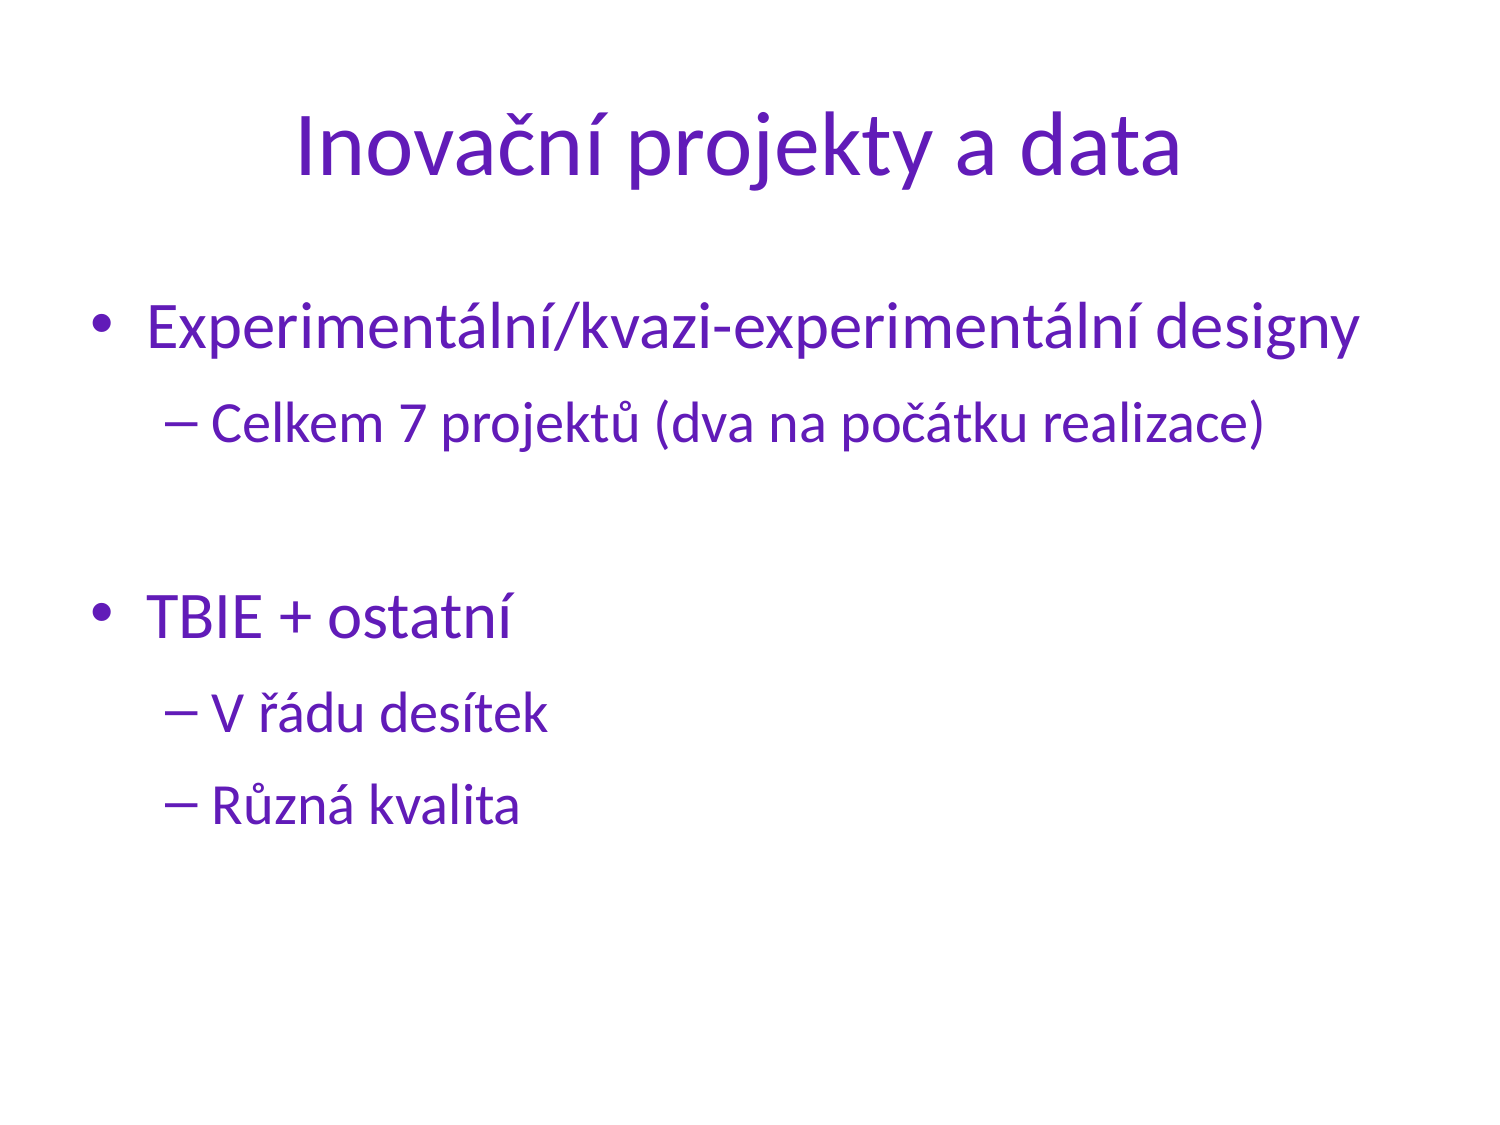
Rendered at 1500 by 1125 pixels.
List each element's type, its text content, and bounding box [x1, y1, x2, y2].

title Inovační projekty a data [75, 45, 1425, 233]
list Experimentální/kvazi-experimentální designy Celkem 7 projektů (dva na počátku realizace) TBIE + ostatní V řádu desítek Různá kvalita [75, 262, 1425, 1005]
